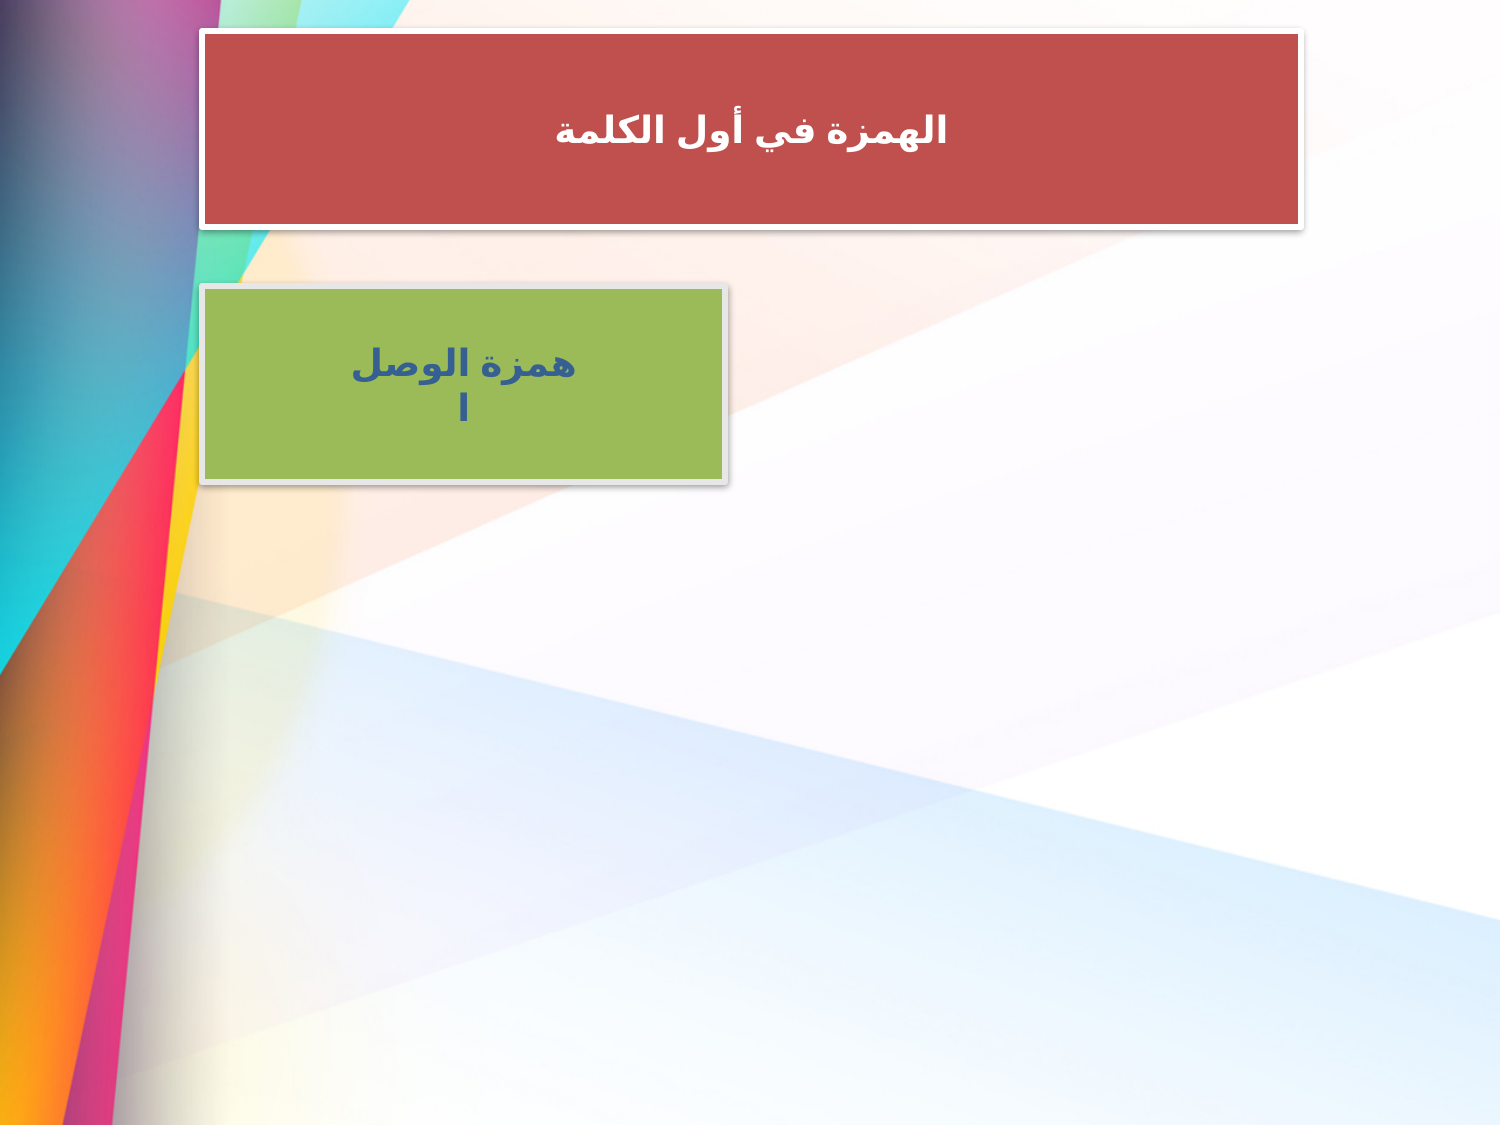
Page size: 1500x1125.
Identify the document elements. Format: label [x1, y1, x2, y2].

list [64, 30, 1439, 993]
picture [0, 0, 1500, 1125]
